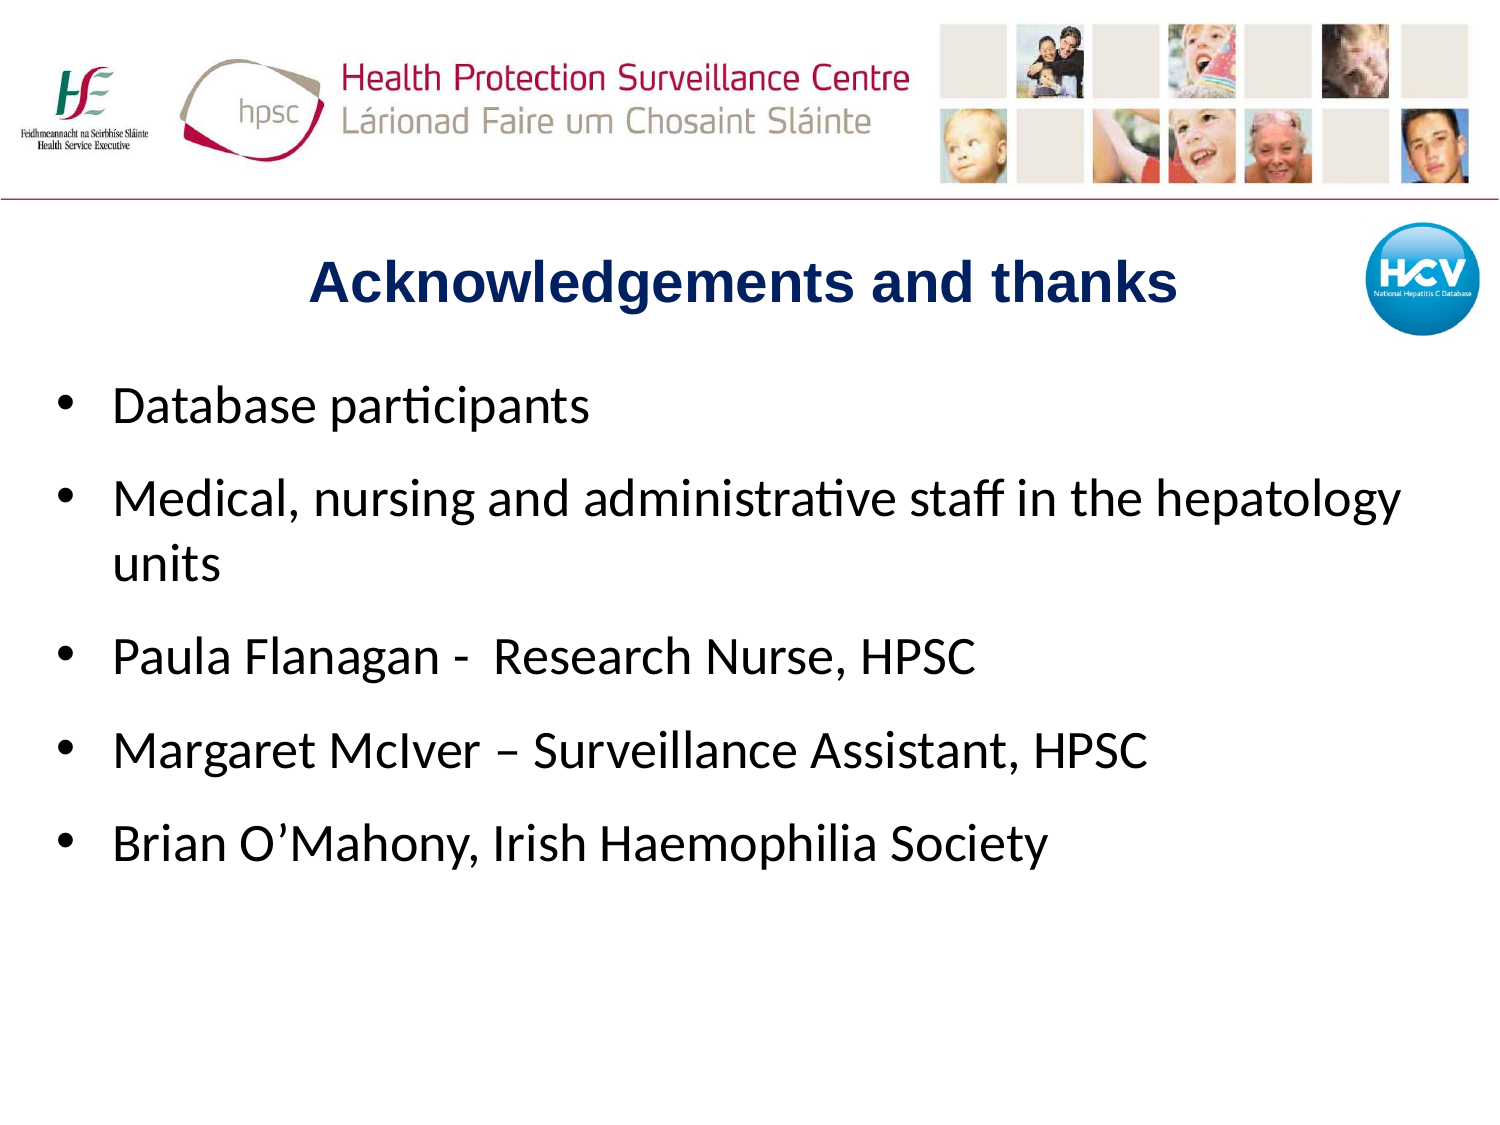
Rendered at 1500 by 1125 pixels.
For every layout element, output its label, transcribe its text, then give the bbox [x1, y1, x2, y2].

picture [1363, 219, 1482, 339]
picture [0, 0, 1500, 201]
title Acknowledgements and thanks [69, 232, 1358, 327]
text_box Database participants Medical, nursing and administrative staff in the hepatology units Paula Flanagan - Research Nurse, HPSC Margaret McIver – Surveillance Assistant, HPSC Brian O’Mahony, Irish Haemophilia Society [41, 361, 1482, 1024]
